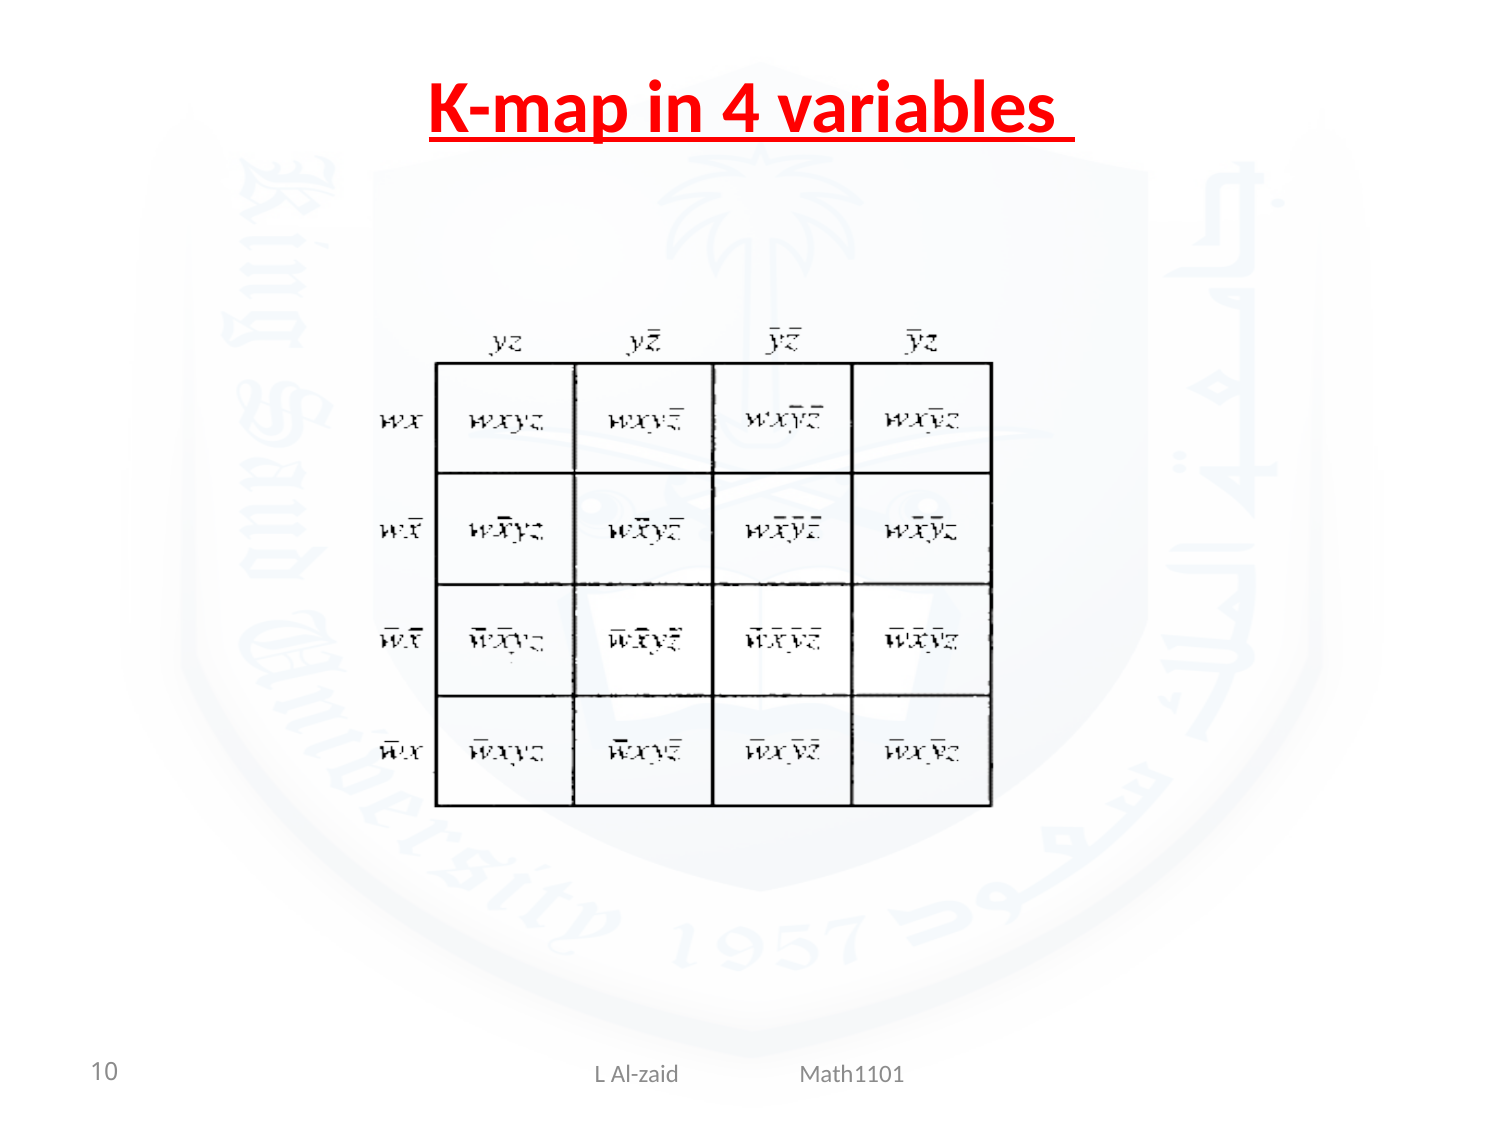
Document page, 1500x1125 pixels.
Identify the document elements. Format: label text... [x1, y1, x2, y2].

title K-map in 4 variables [76, 30, 1427, 174]
picture [290, 290, 1066, 835]
slide_number 10 [75, 1042, 425, 1103]
footer L Al-zaid Math1101 [512, 1042, 988, 1103]
